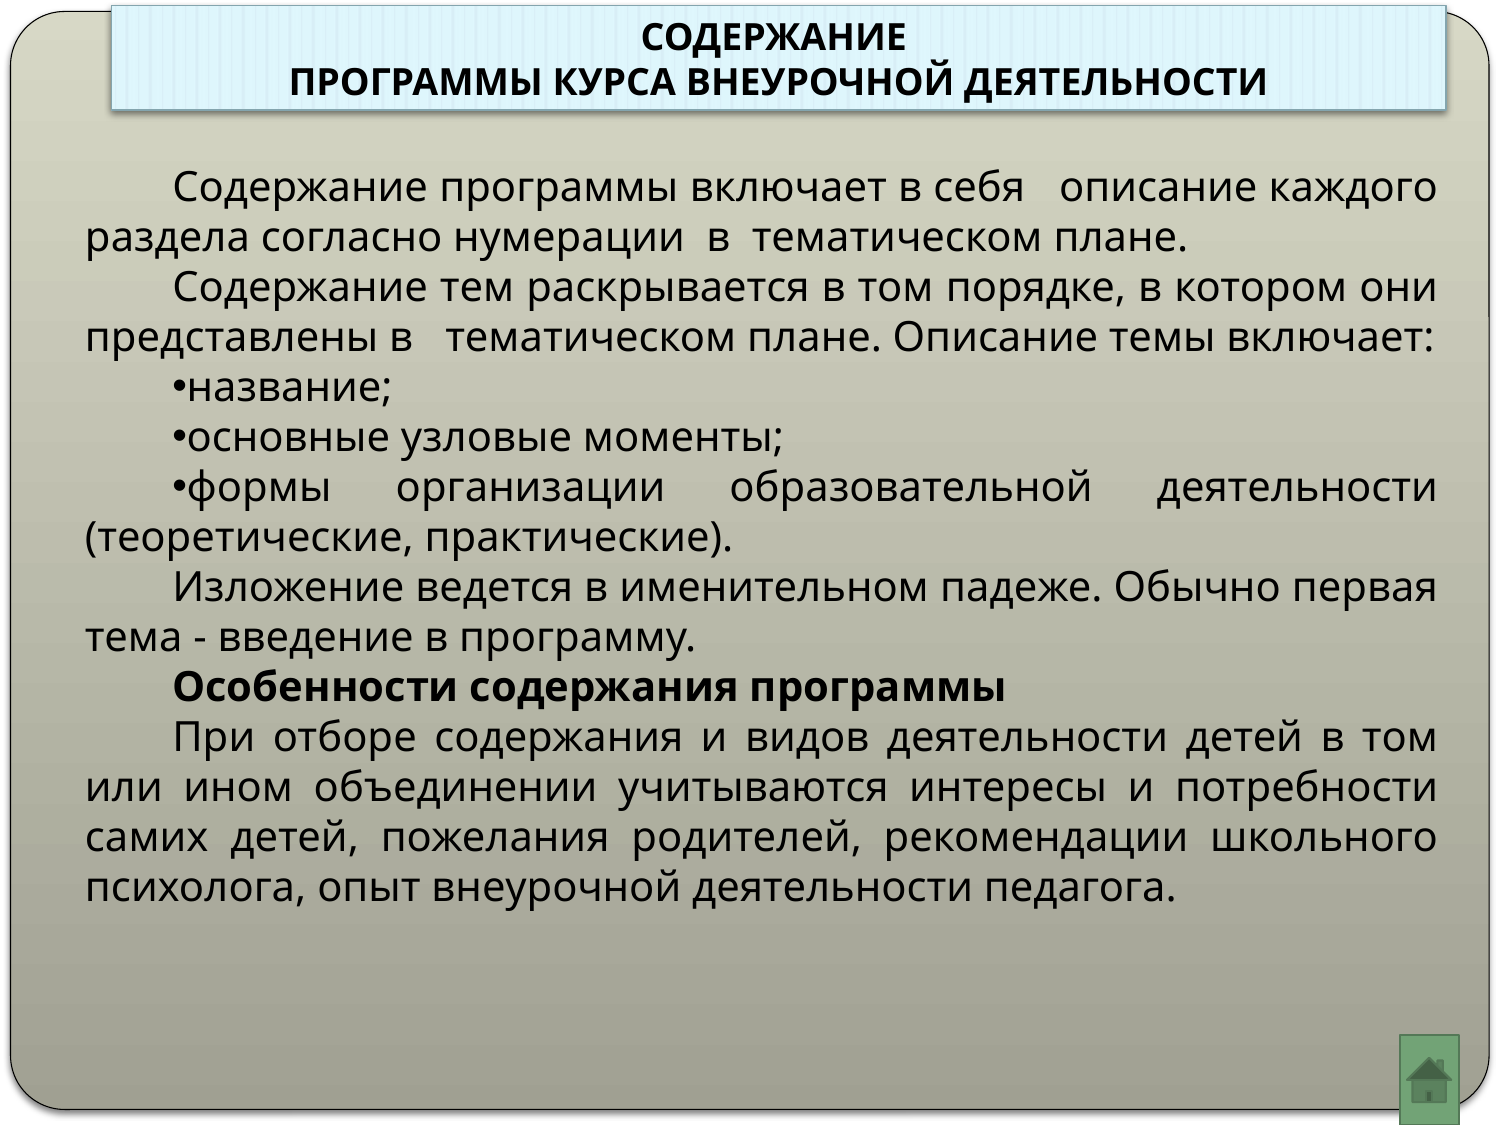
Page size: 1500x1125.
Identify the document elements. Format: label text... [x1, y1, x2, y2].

text_box СОДЕРЖАНИЕ ПРОГРАММЫ КУРСА ВНЕУРОЧНОЙ ДЕЯТЕЛЬНОСТИ [111, 5, 1447, 111]
text_box Содержание программы включает в себя описание каждого раздела согласно нумерации в тематическом плане. Содержание тем раскрывается в том порядке, в котором они представлены в тематическом плане. Описание темы включает: название; основные узловые моменты; формы организации образовательной деятельности (теоретические, практические). Изложение ведется в именительном падеже. Обычно первая тема - введение в программу. Особенности содержания программы При отборе содержания и видов деятельности детей в том или ином объединении учитываются интересы и потребности самих детей, пожелания родителей, рекомендации школьного психолога, опыт внеурочной деятельности педагога. [70, 152, 1454, 1098]
text_box [1399, 1034, 1460, 1125]
